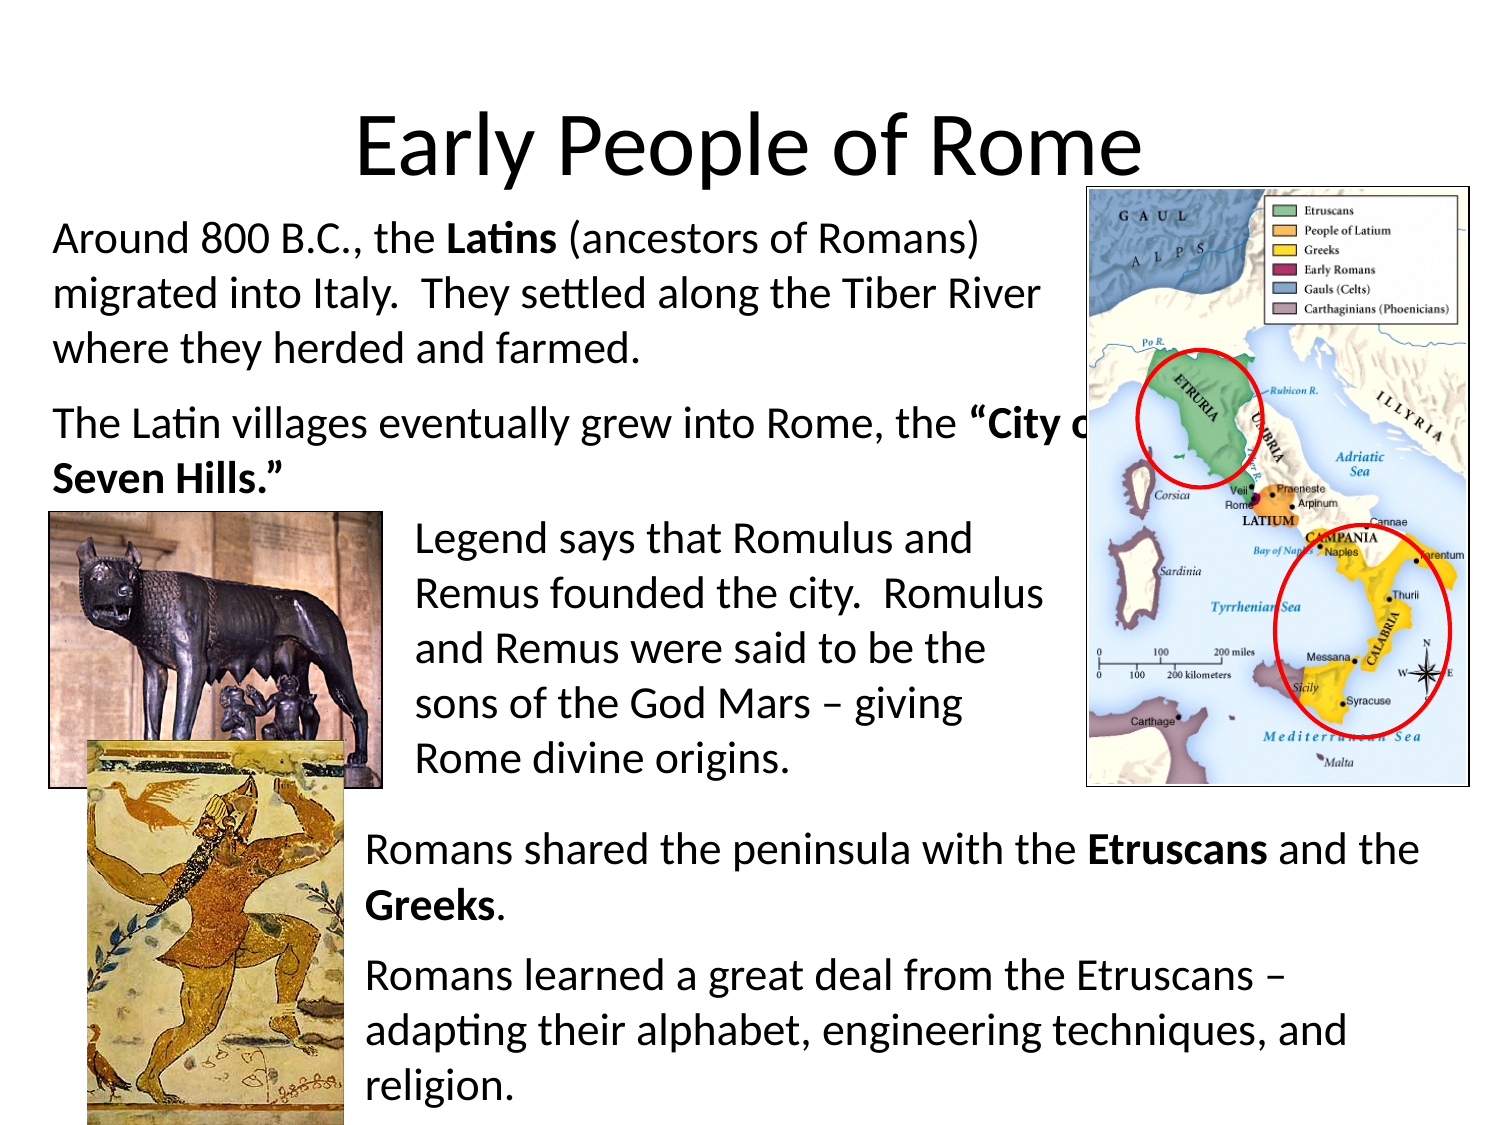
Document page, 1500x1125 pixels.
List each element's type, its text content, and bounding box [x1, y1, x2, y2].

text_box Around 800 B.C., the Latins (ancestors of Romans) migrated into Italy. They settled along the Tiber River where they herded and farmed. The Latin villages eventually grew into Rome, the “City on Seven Hills.” [37, 200, 1082, 510]
title Early People of Rome [75, 45, 1425, 200]
picture [49, 512, 382, 1125]
text_box Romans learned a great deal from the Etruscans – adapting their alphabet, engineering techniques, and religion. [349, 937, 1463, 1125]
text_box Legend says that Romulus and Remus founded the city. Romulus and Remus were said to be the sons of the God Mars – giving Rome divine origins. [399, 500, 1075, 790]
text_box Romans shared the peninsula with the Etruscans and the Greeks. [349, 811, 1475, 957]
picture [1087, 187, 1469, 786]
